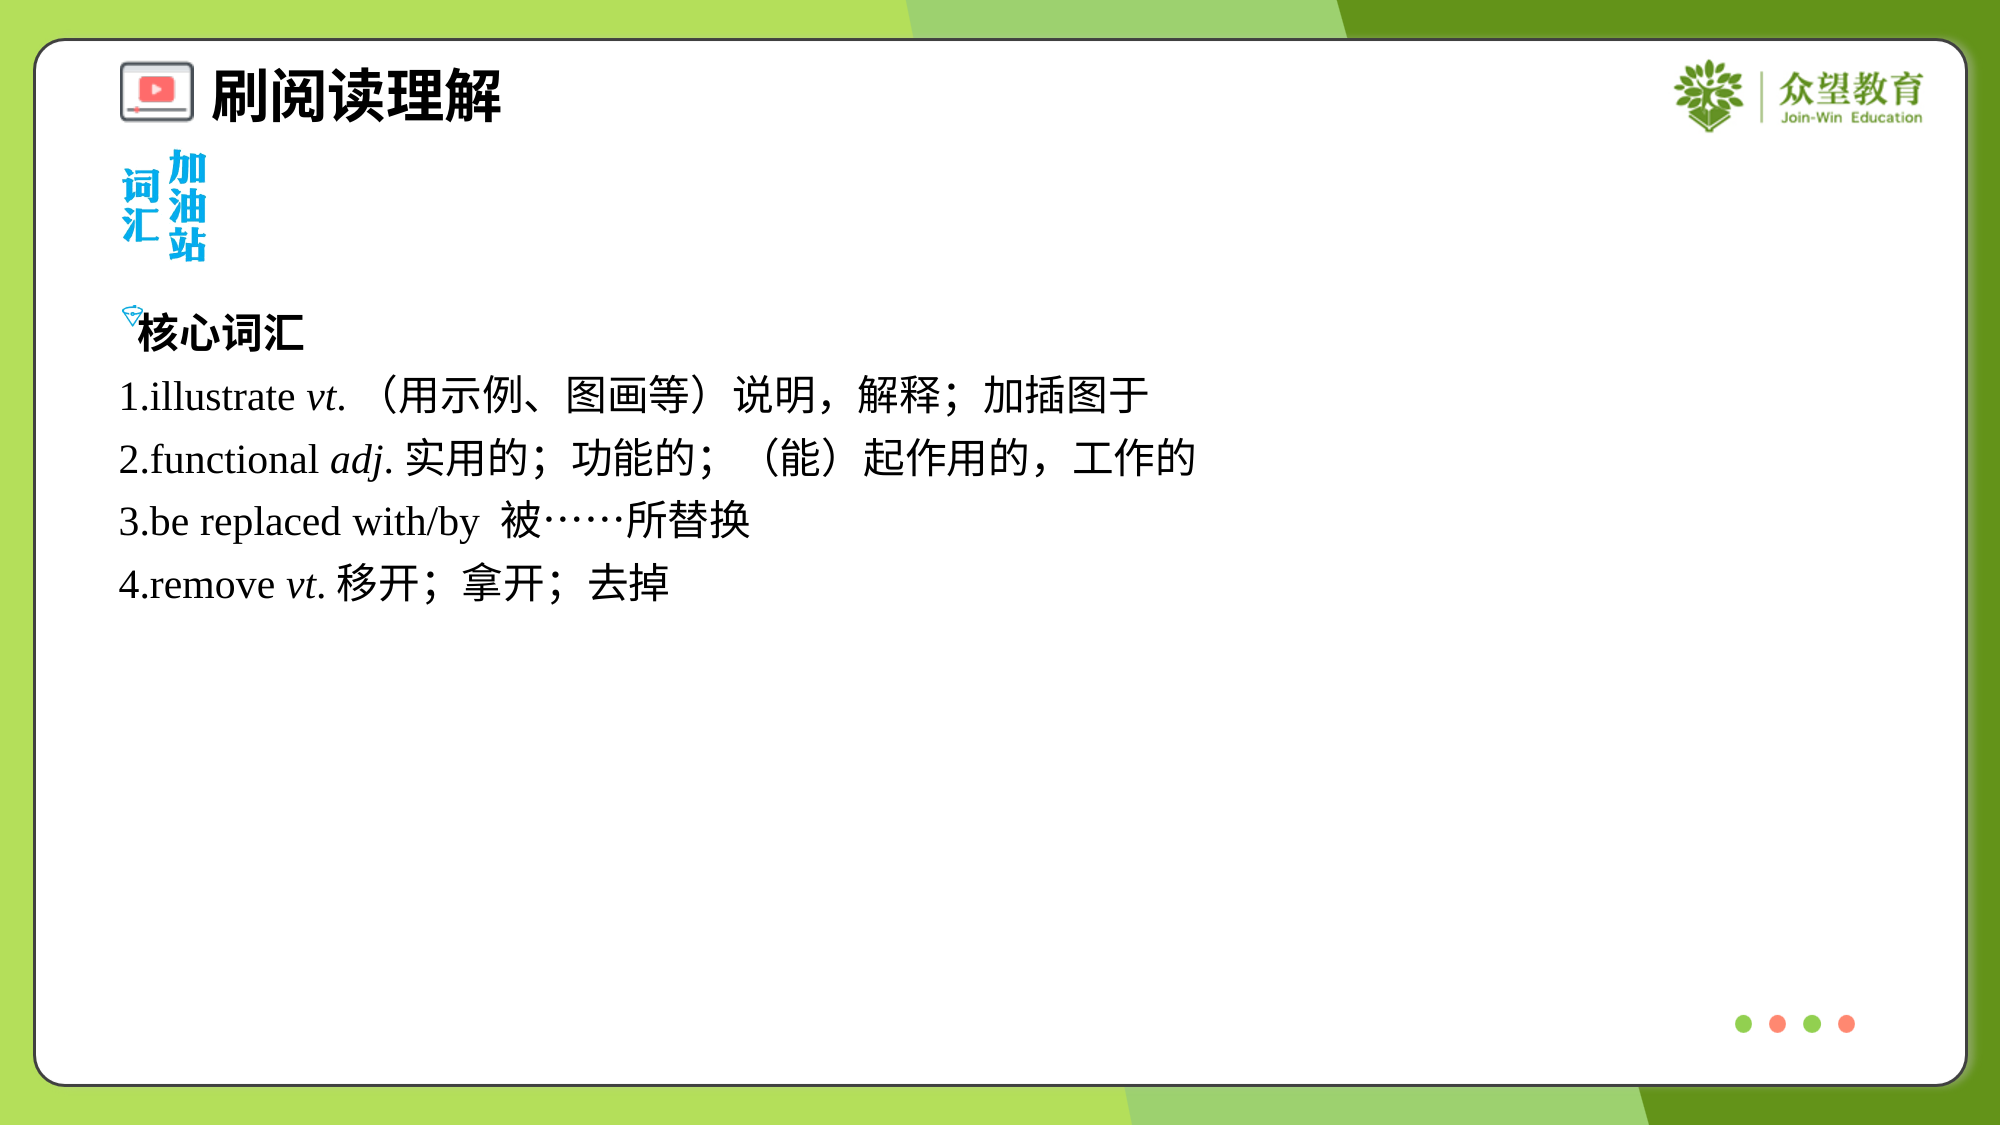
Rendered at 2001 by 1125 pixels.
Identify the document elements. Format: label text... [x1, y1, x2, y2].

picture [0, 0, 2000, 1125]
text_box &1& 核心词汇 1.illustrate vt.（用示例、图画等）说明，解释；加插图于 2.functional adj.实用的；功能的；（能）起作用的，工作的 3.be replaced with/by 被……所替换 4.remove vt.移开；拿开；去掉 [118, 284, 1882, 592]
